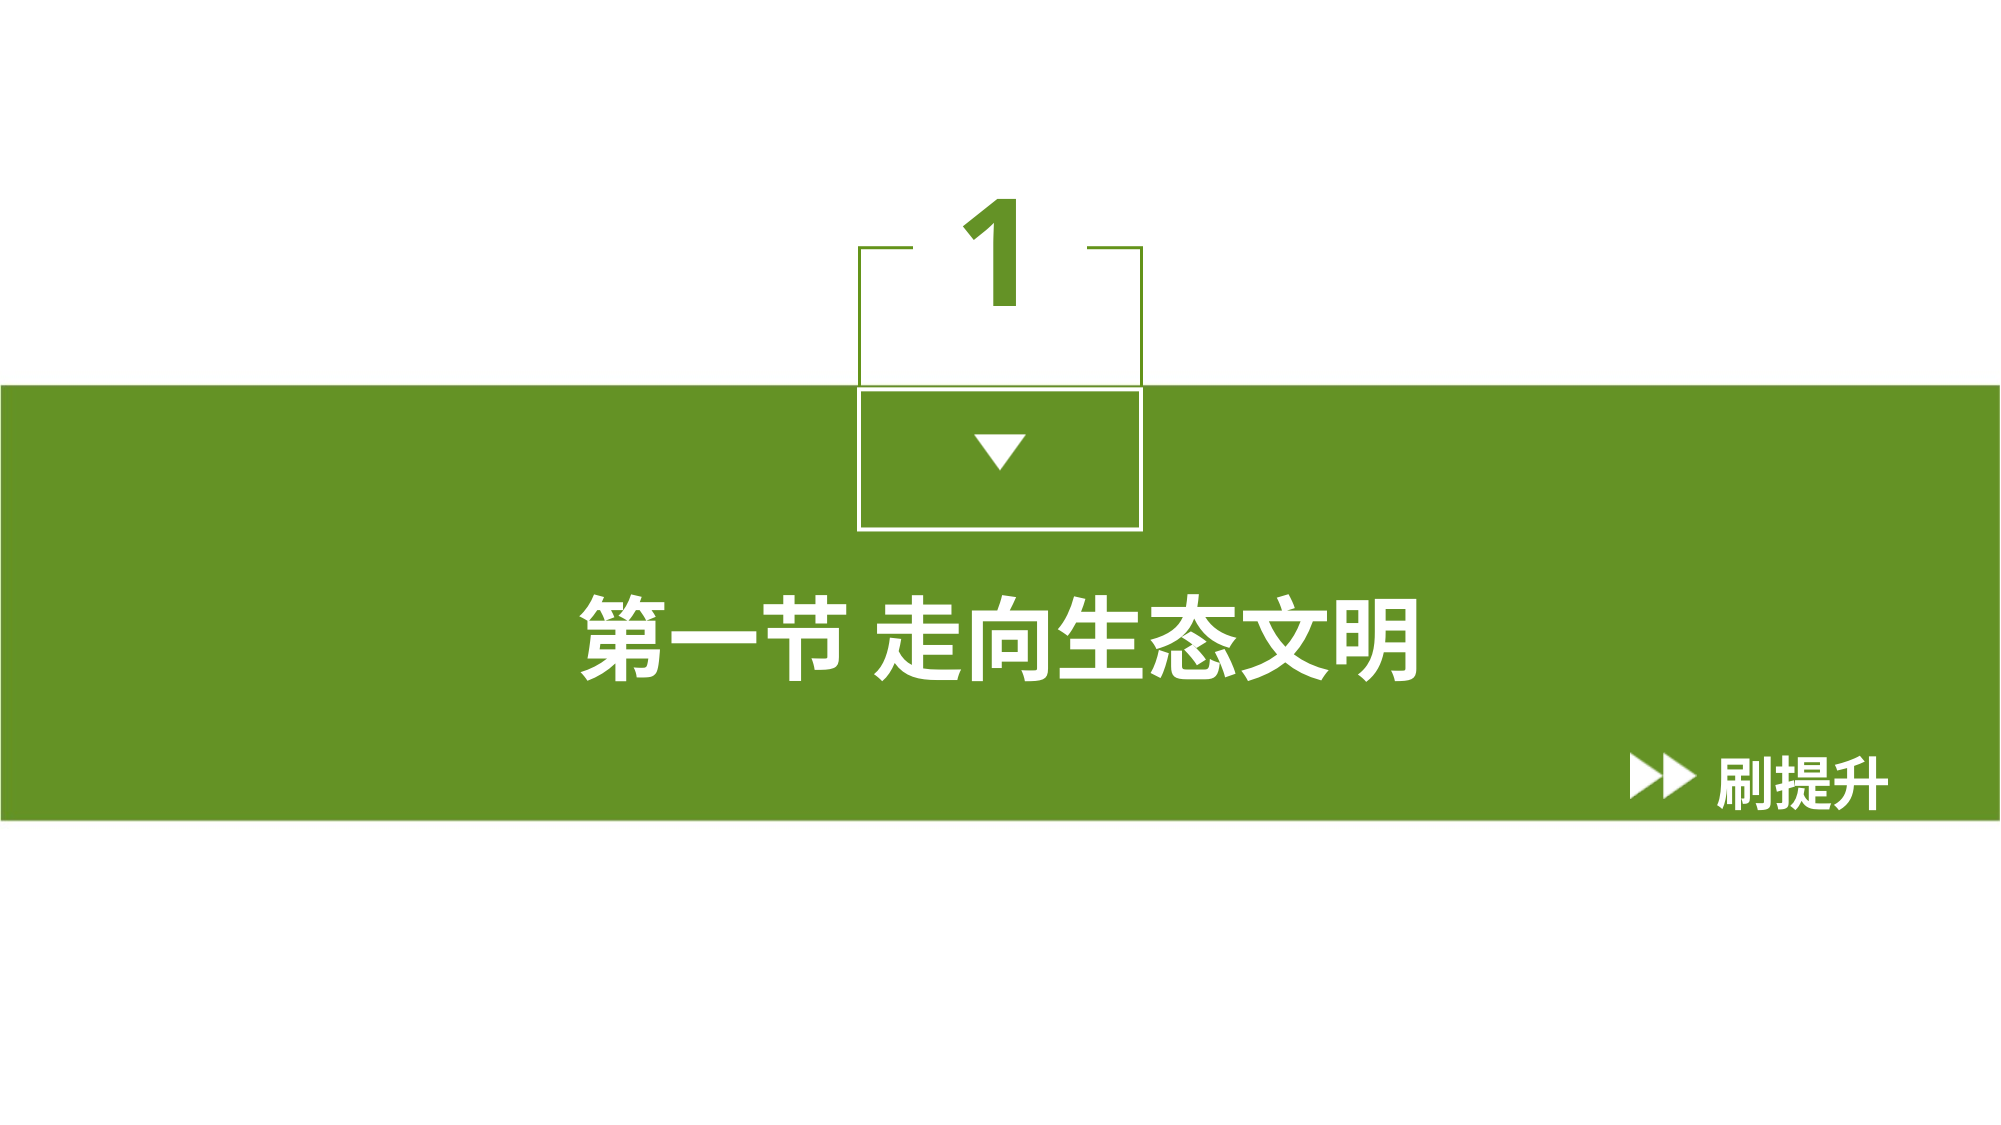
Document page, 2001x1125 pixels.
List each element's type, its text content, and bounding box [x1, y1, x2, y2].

text_box 刷提升 [1715, 718, 1997, 812]
picture [0, 0, 2000, 572]
text_box 1 [865, 148, 1130, 345]
picture [0, 699, 2000, 1125]
text_box 第一节 走向生态文明 [0, 572, 2000, 699]
